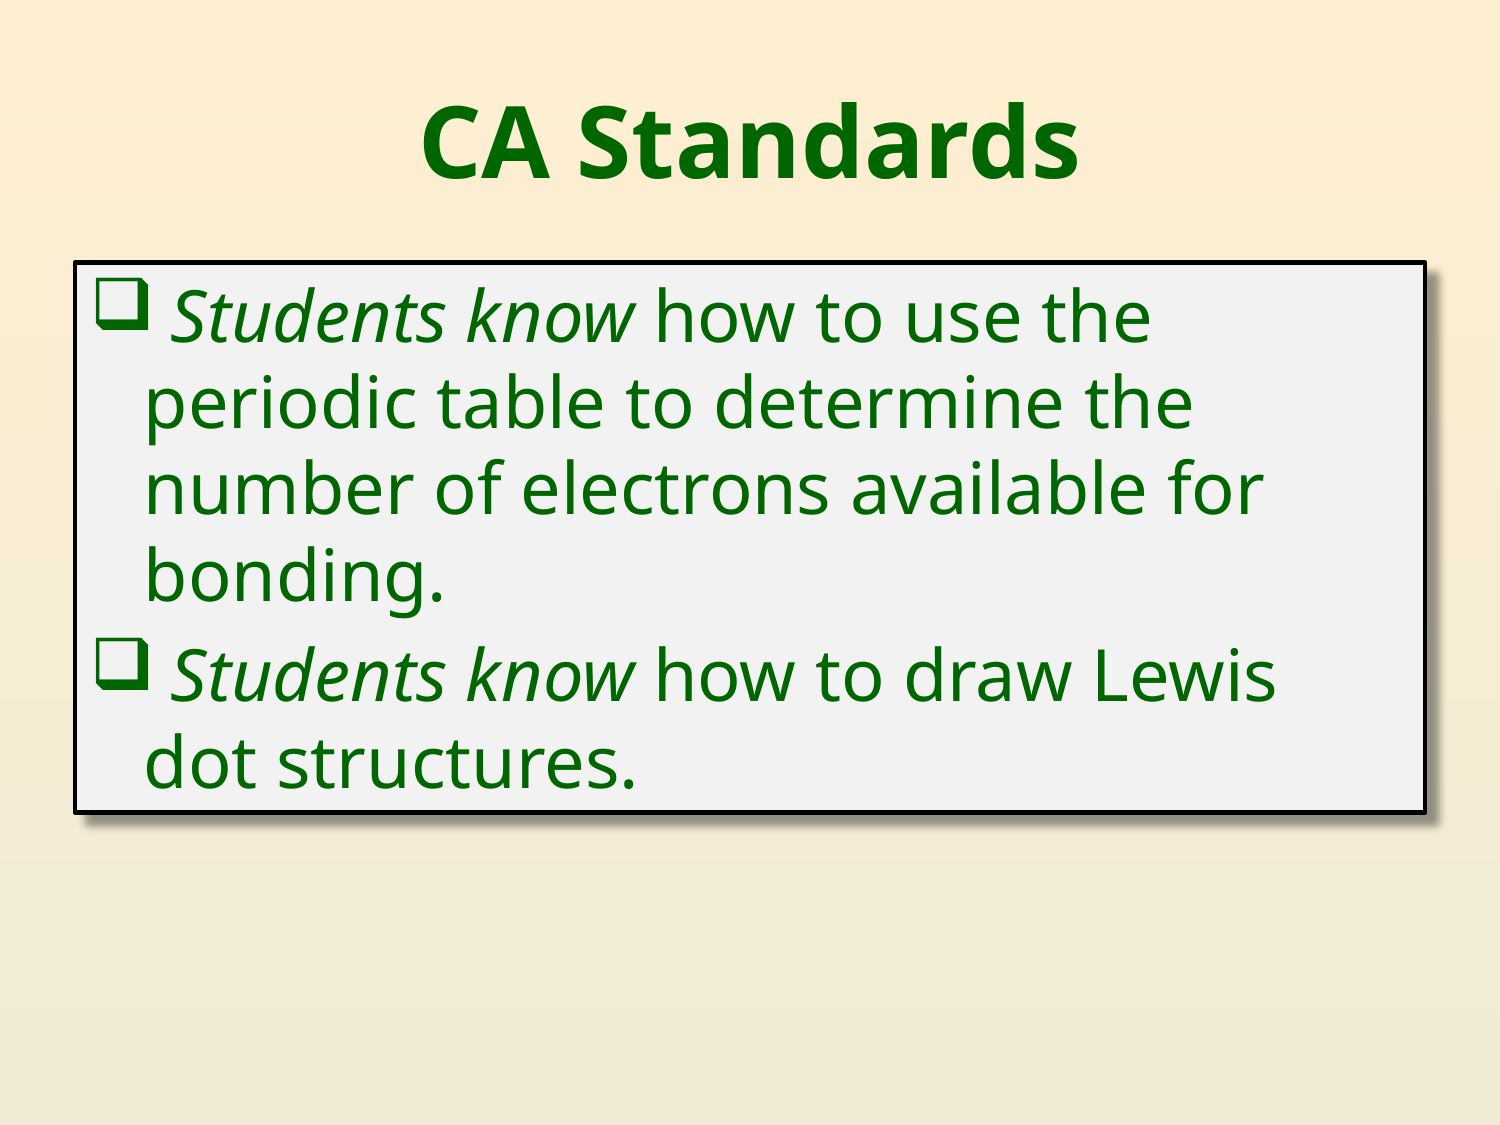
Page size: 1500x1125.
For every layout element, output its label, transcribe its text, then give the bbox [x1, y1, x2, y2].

title CA Standards [75, 45, 1425, 233]
list Students know how to use the periodic table to determine the number of electrons available for bonding. Students know how to draw Lewis dot structures. [75, 262, 1425, 813]
